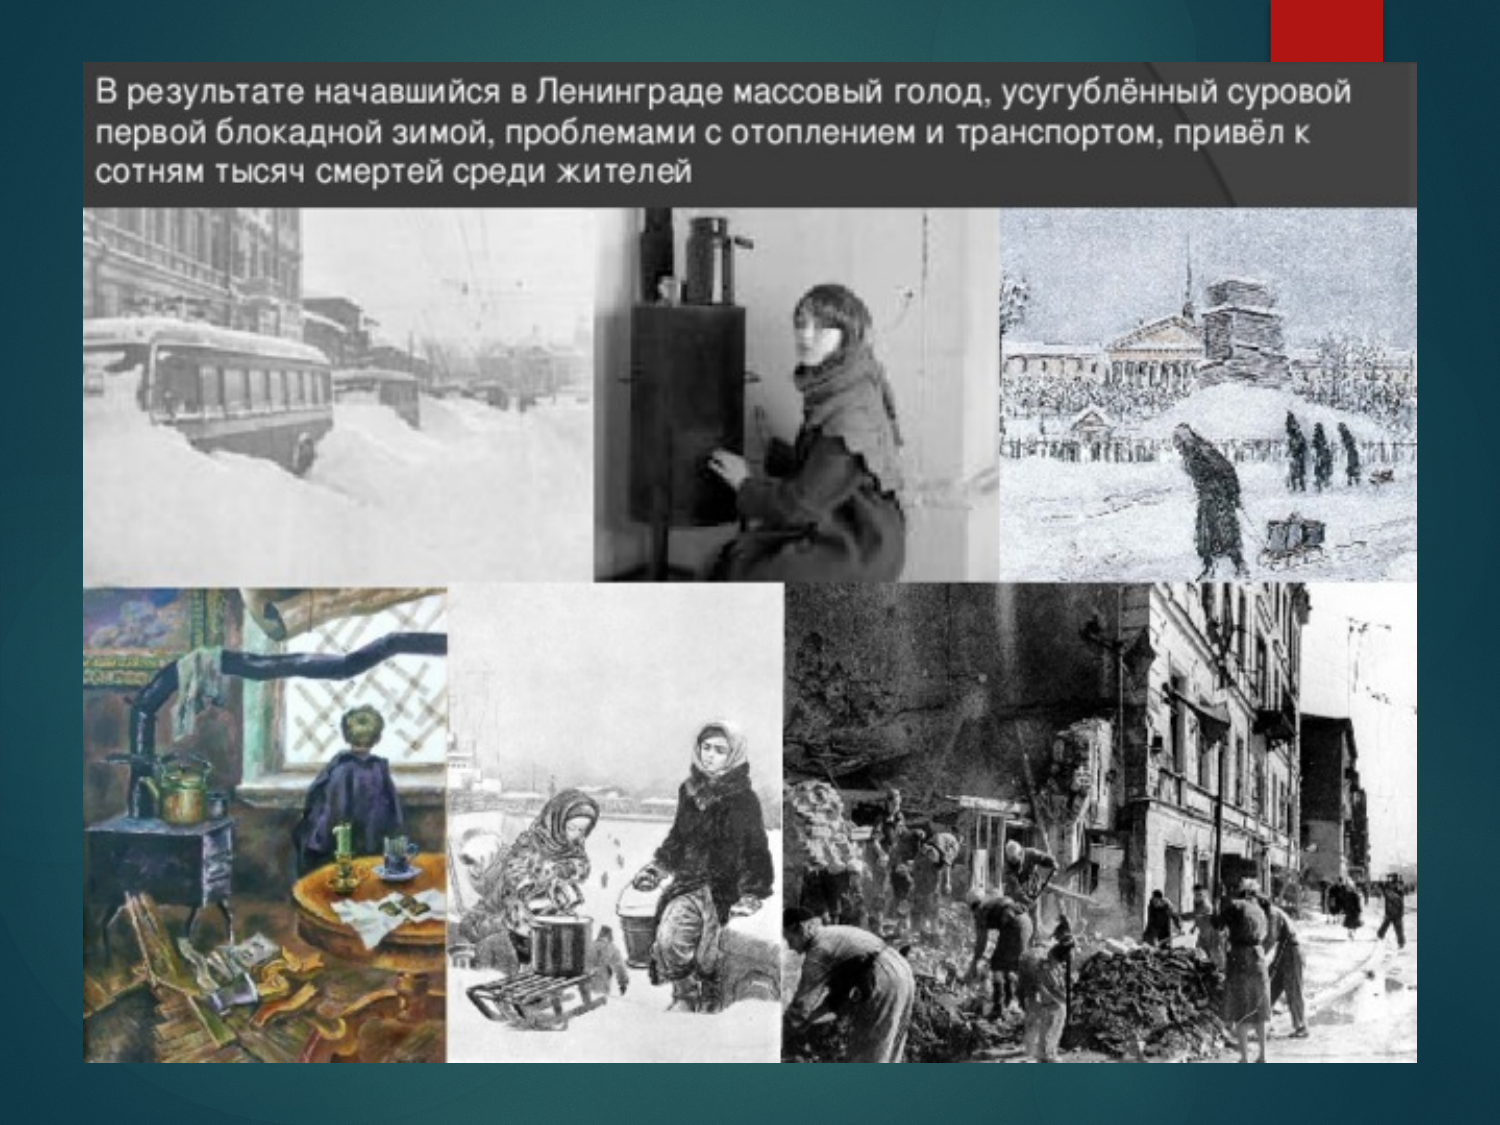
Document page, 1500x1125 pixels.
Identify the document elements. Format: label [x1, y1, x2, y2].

picture [83, 62, 1417, 1063]
